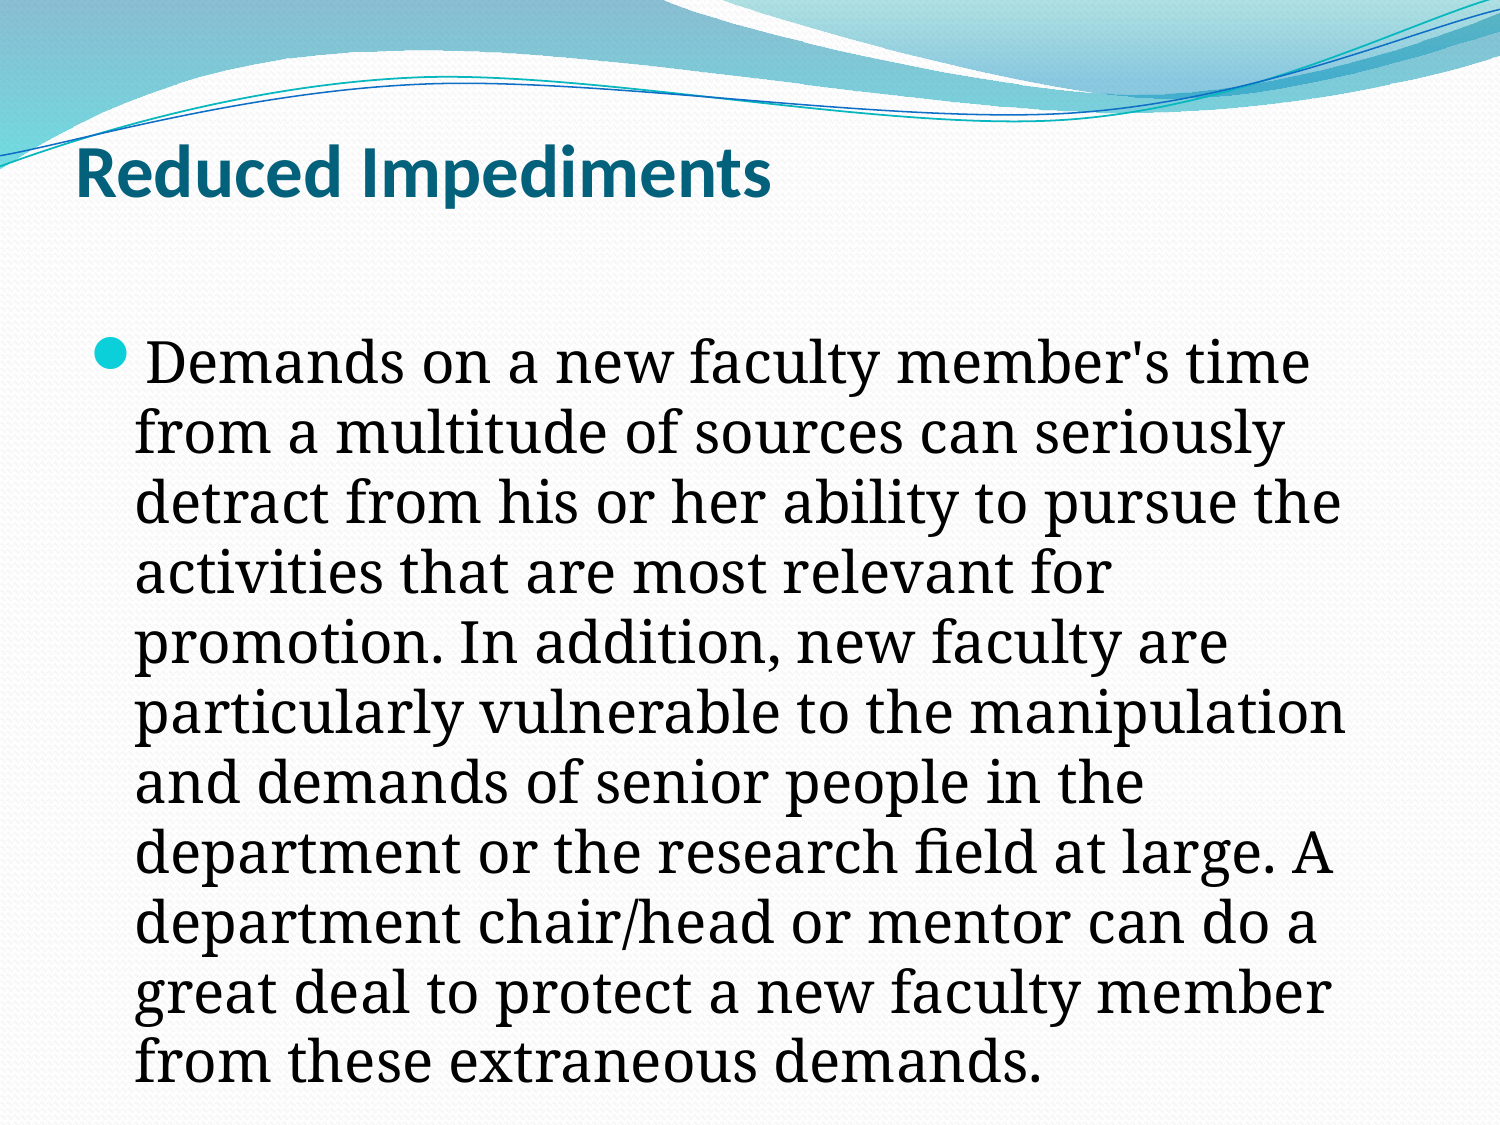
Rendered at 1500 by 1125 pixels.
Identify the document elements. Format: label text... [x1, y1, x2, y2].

list Demands on a new faculty member's time from a multitude of sources can seriously detract from his or her ability to pursue the activities that are most relevant for promotion. In addition, new faculty are particularly vulnerable to the manipulation and demands of senior people in the department or the research field at large. A department chair/head or mentor can do a great deal to protect a new faculty member from these extraneous demands. [75, 317, 1425, 1038]
title Reduced Impediments [75, 115, 1425, 303]
